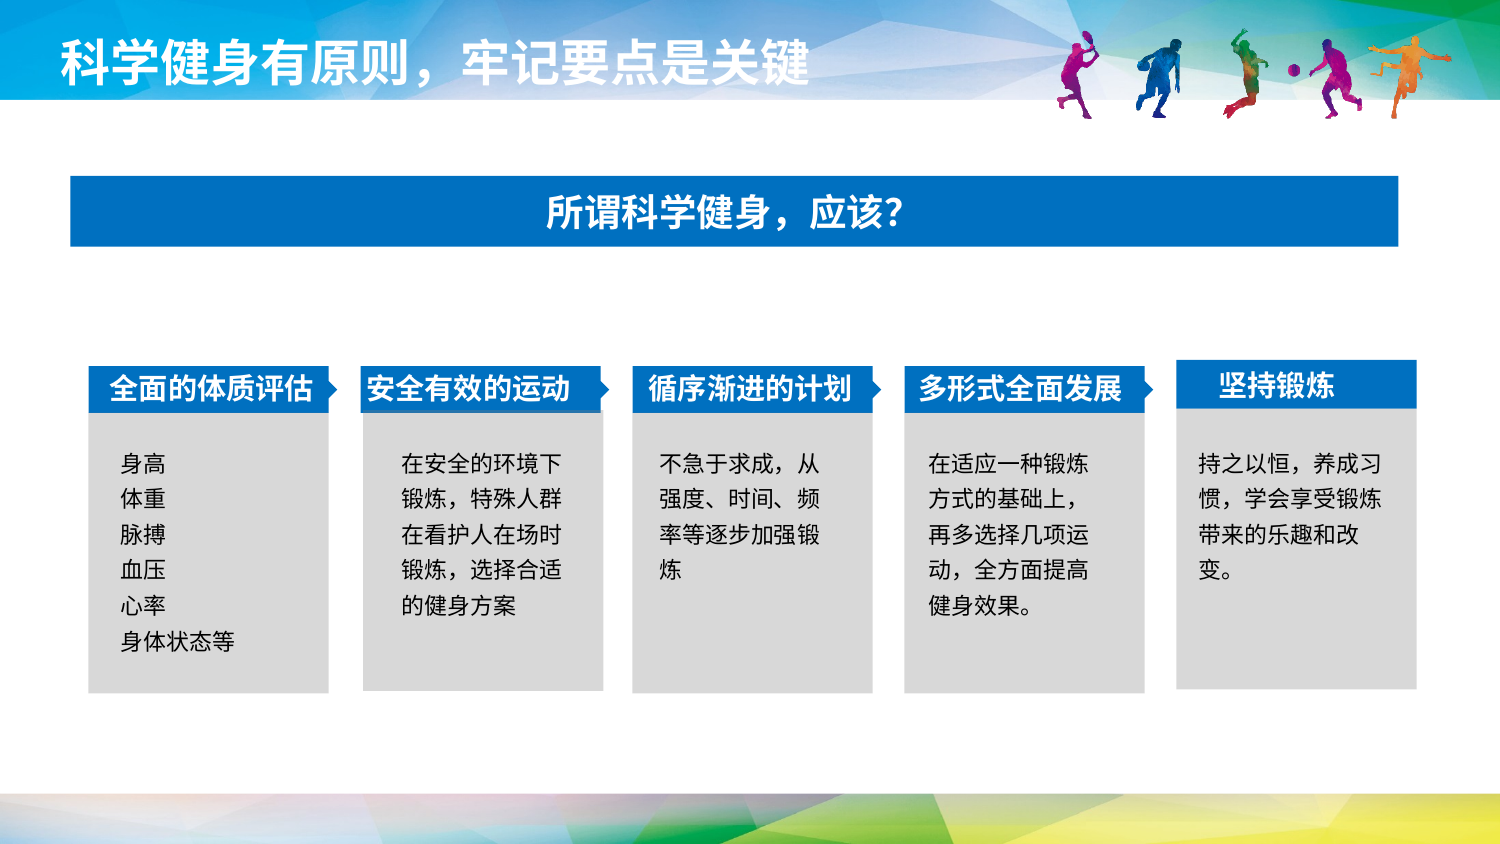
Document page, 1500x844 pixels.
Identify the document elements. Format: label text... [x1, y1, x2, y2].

text_box 在安全的环境下锻炼，特殊人群在看护人在场时锻炼，选择合适的健身方案 [386, 499, 586, 627]
text_box [86, 482, 331, 695]
picture [0, 794, 1500, 844]
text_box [1176, 359, 1417, 411]
text_box 科学健身有原则，牢记要点是关键 [45, 24, 826, 99]
text_box 在适应一种锻炼方式的基础上，再多选择几项运动，全方面提高健身效果。 [913, 499, 1125, 627]
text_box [351, 287, 610, 492]
text_box [1174, 417, 1419, 692]
text_box [630, 493, 875, 695]
text_box 持之以恒，养成习惯，学会享受锻炼带来的乐趣和改变。 [1183, 433, 1407, 591]
text_box [361, 499, 605, 693]
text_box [902, 287, 1139, 492]
picture [317, 0, 1500, 119]
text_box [632, 287, 870, 492]
text_box [902, 492, 1147, 695]
text_box 不急于求成，从强度、时间、频率等逐步加强锻炼 [644, 499, 856, 591]
text_box 身高 体重 脉搏 血压 心率 身体状态等 [105, 499, 305, 663]
text_box 所谓科学健身，应该？ [68, 174, 1400, 249]
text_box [93, 287, 331, 492]
